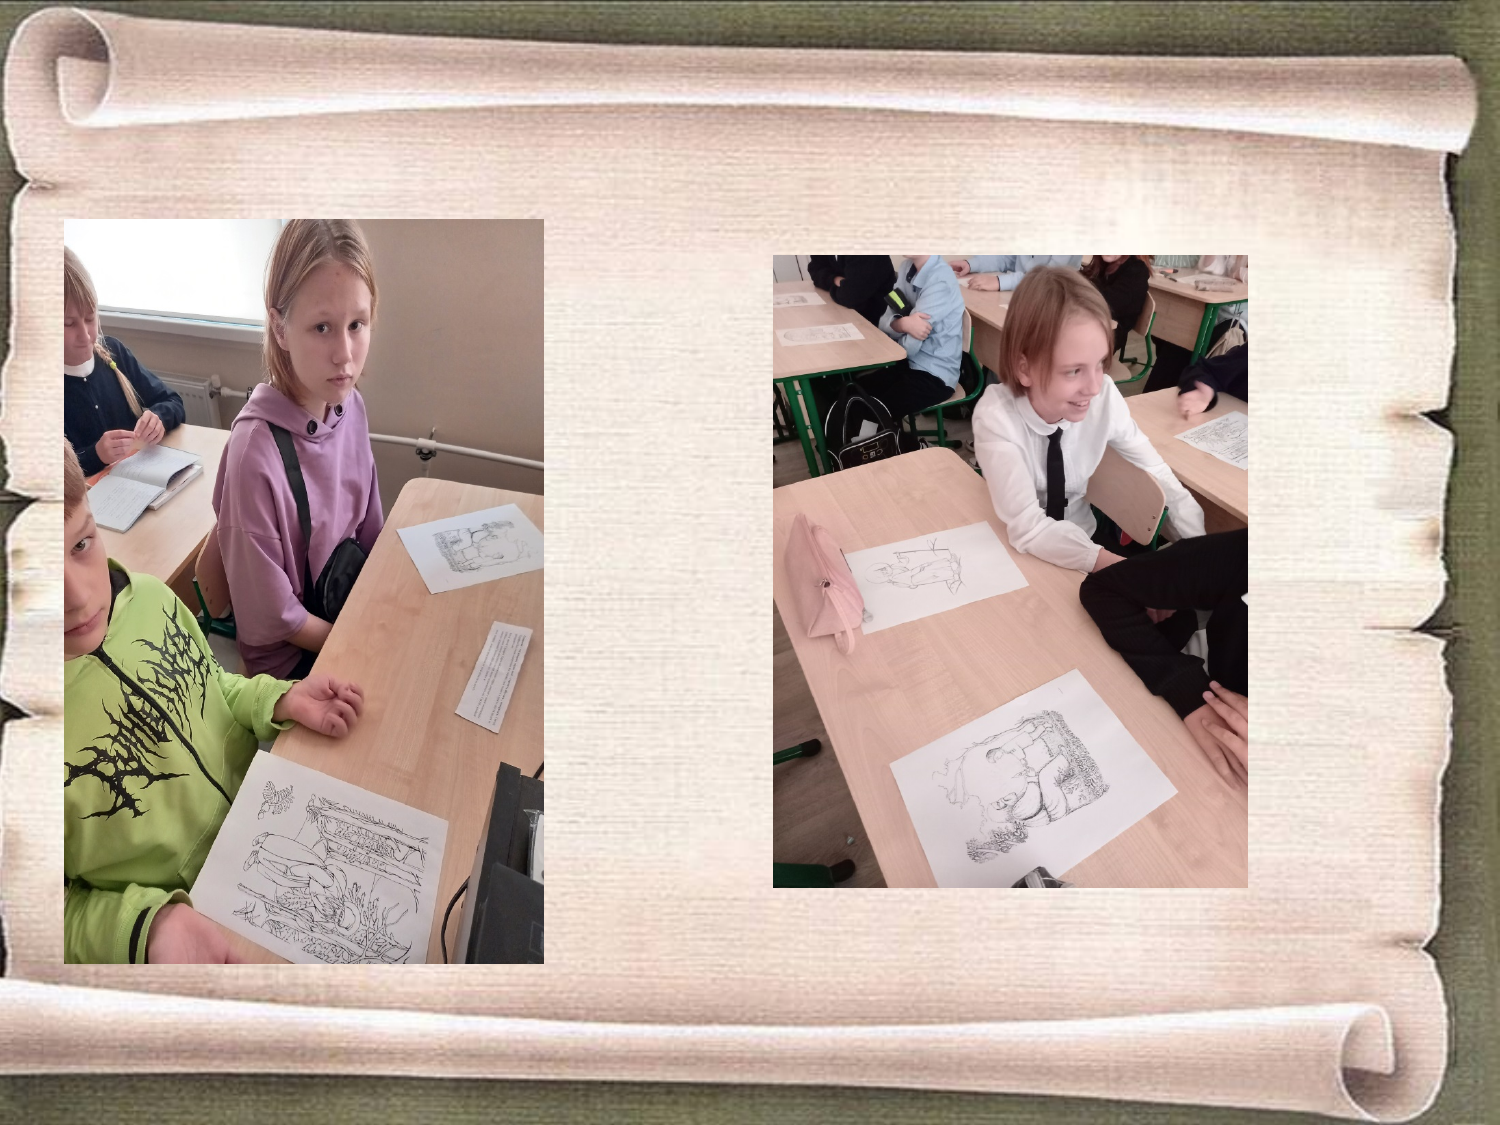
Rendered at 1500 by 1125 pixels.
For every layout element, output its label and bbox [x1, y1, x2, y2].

picture [64, 219, 544, 965]
list [0, 0, 1500, 1125]
picture [773, 255, 1248, 888]
